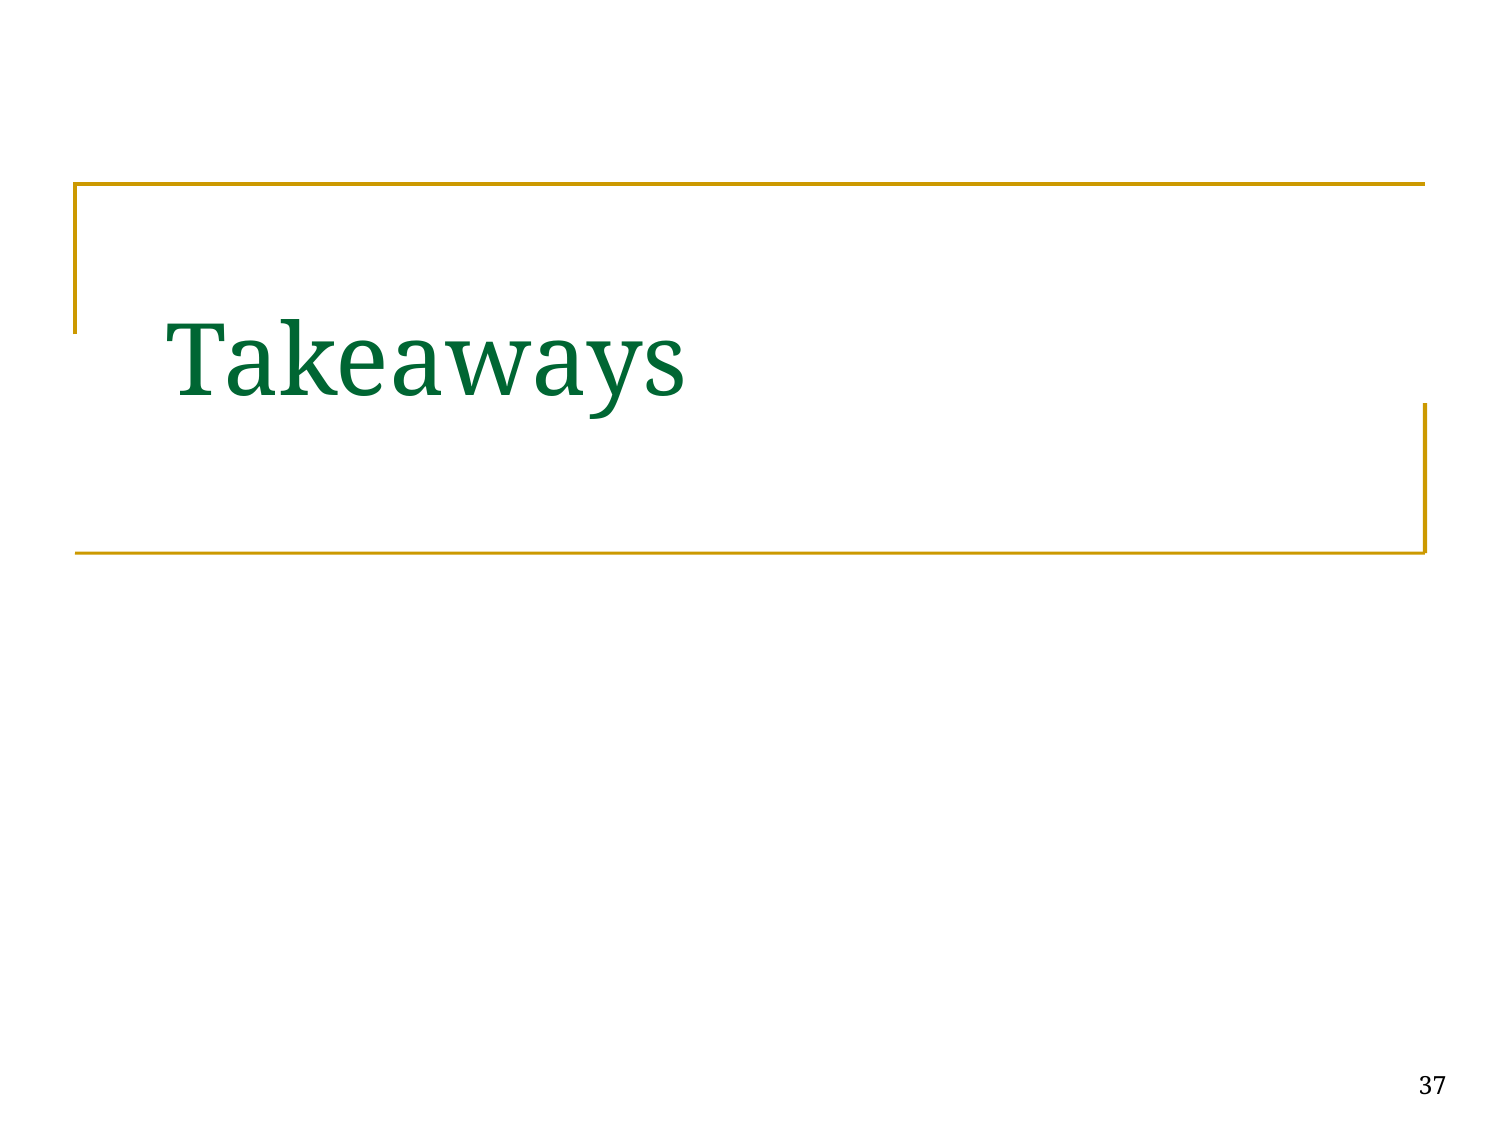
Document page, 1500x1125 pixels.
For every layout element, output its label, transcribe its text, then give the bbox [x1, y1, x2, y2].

title Takeaways [150, 287, 1450, 575]
slide_number 37 [1111, 1036, 1462, 1112]
